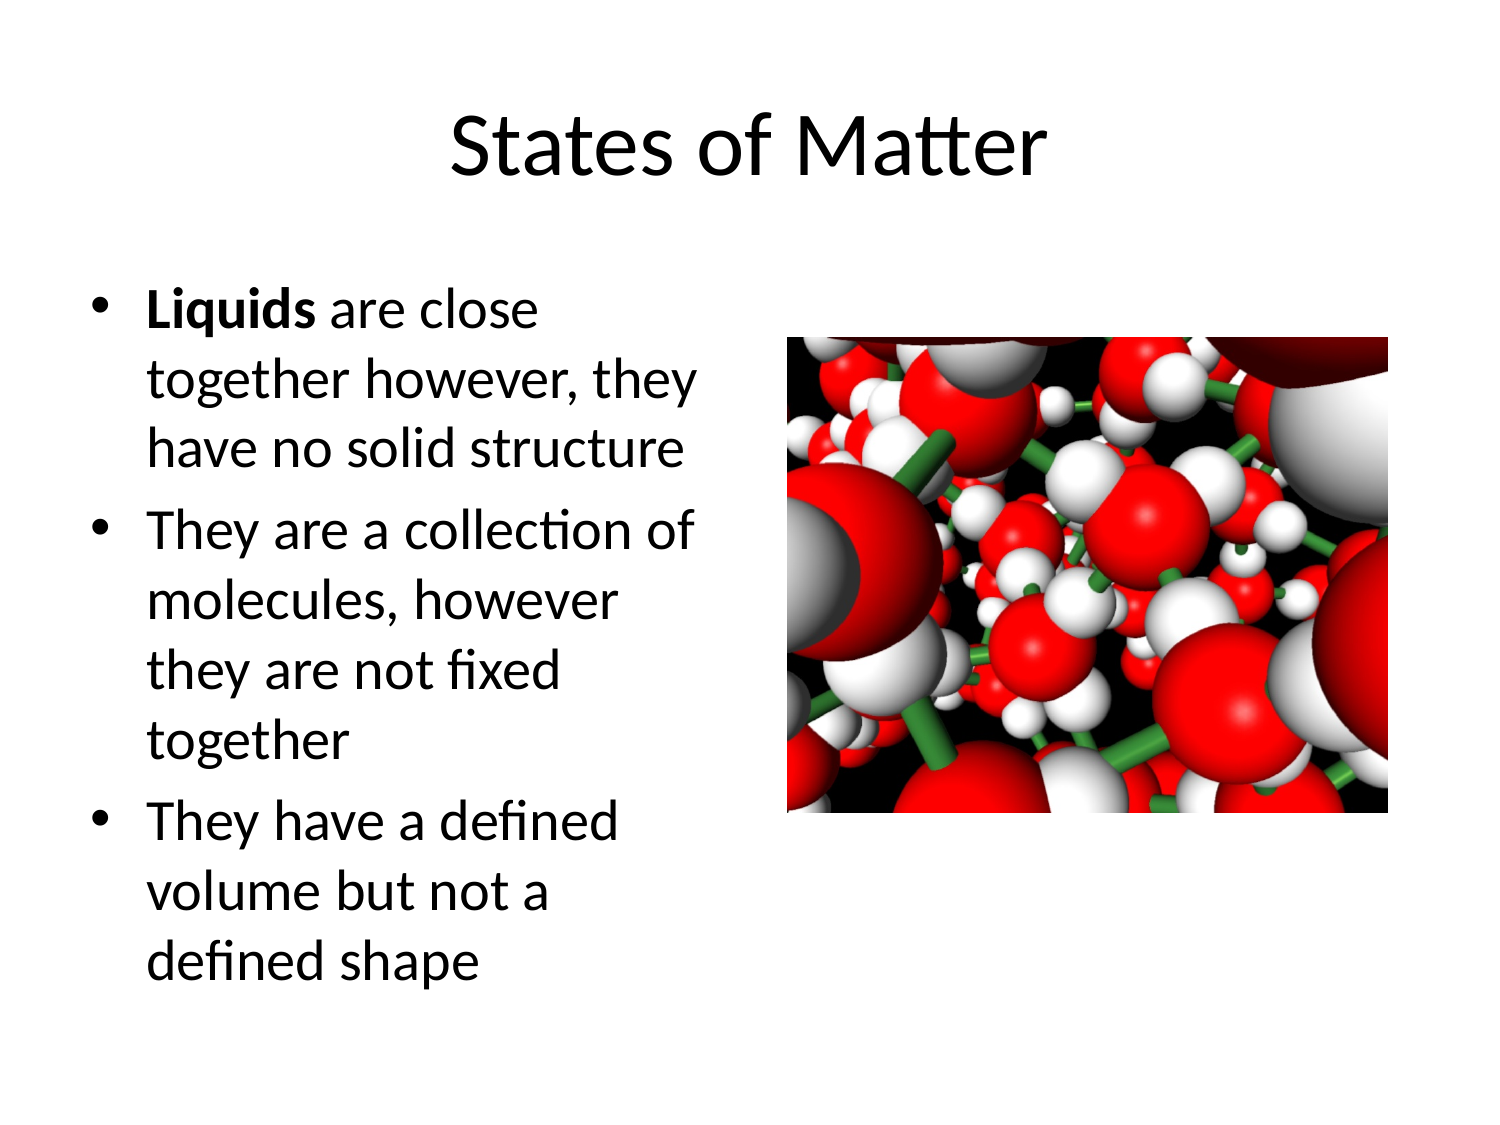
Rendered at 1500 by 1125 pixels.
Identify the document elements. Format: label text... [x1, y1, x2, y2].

title States of Matter [75, 45, 1425, 233]
picture [787, 337, 1388, 813]
list Liquids are close together however, they have no solid structure They are a collection of molecules, however they are not fixed together They have a defined volume but not a defined shape [75, 262, 738, 1005]
